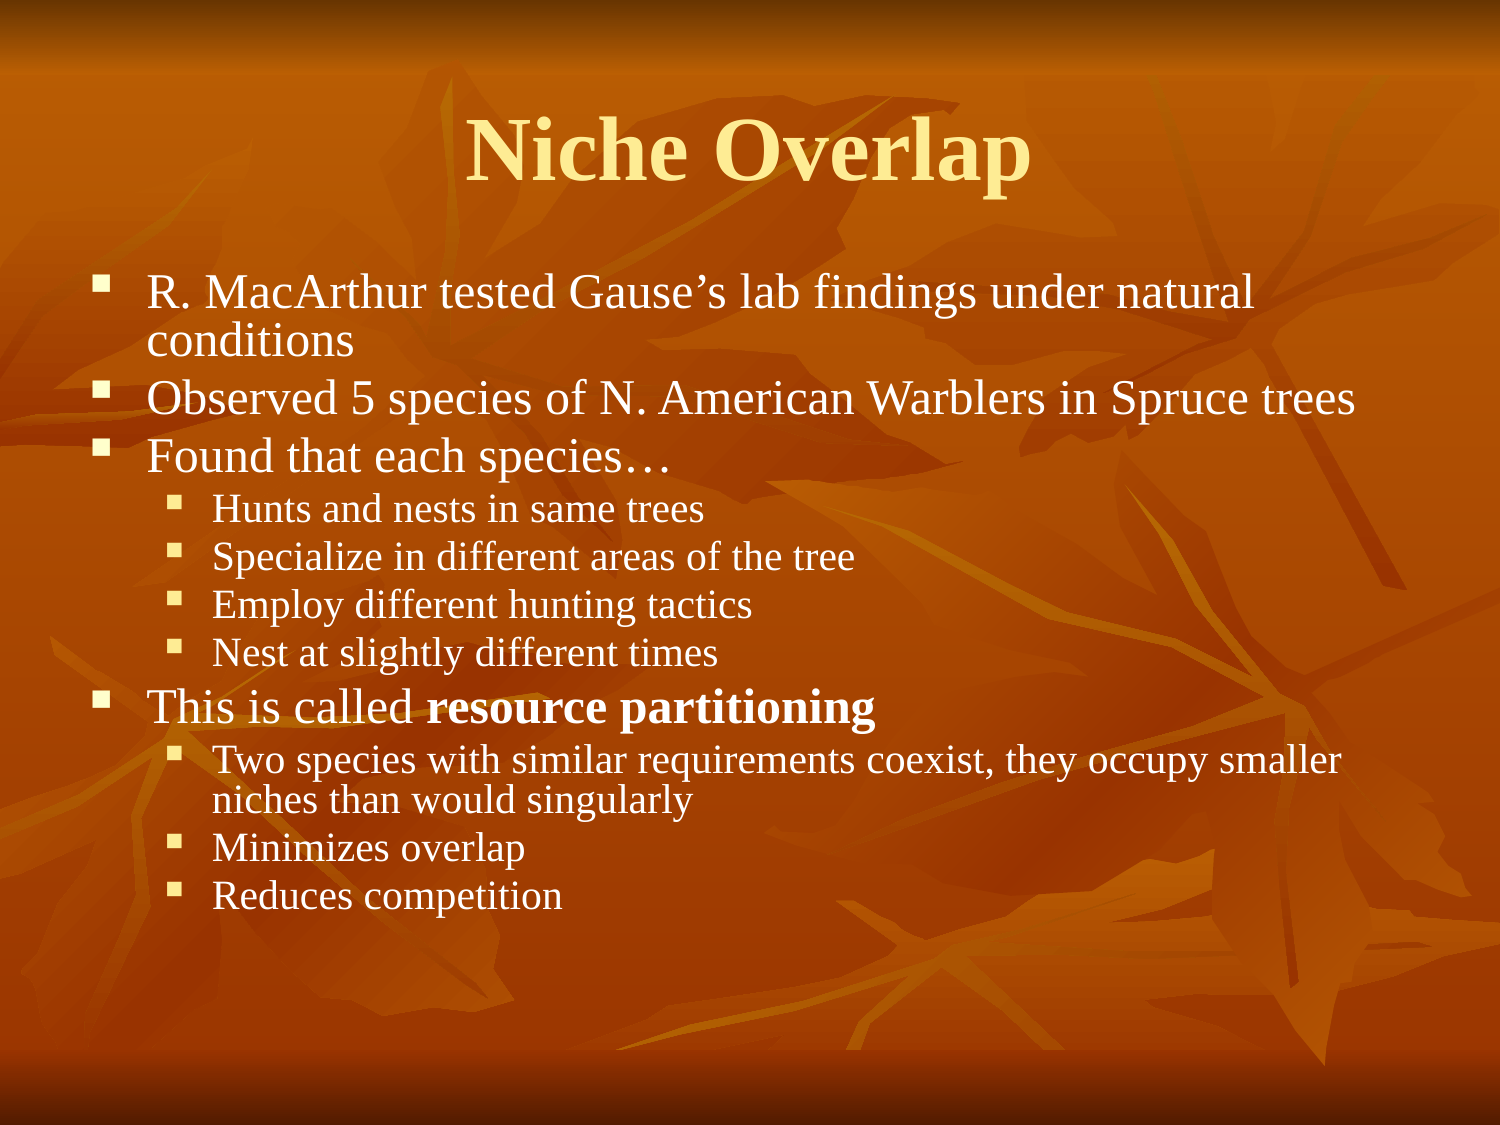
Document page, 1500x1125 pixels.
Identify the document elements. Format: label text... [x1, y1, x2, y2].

title Niche Overlap [74, 49, 1426, 238]
list R. MacArthur tested Gause’s lab findings under natural conditions Observed 5 species of N. American Warblers in Spruce trees Found that each species… Hunts and nests in same trees Specialize in different areas of the tree Employ different hunting tactics Nest at slightly different times This is called resource partitioning Two species with similar requirements coexist, they occupy smaller niches than would singularly Minimizes overlap Reduces competition [74, 262, 1426, 1006]
